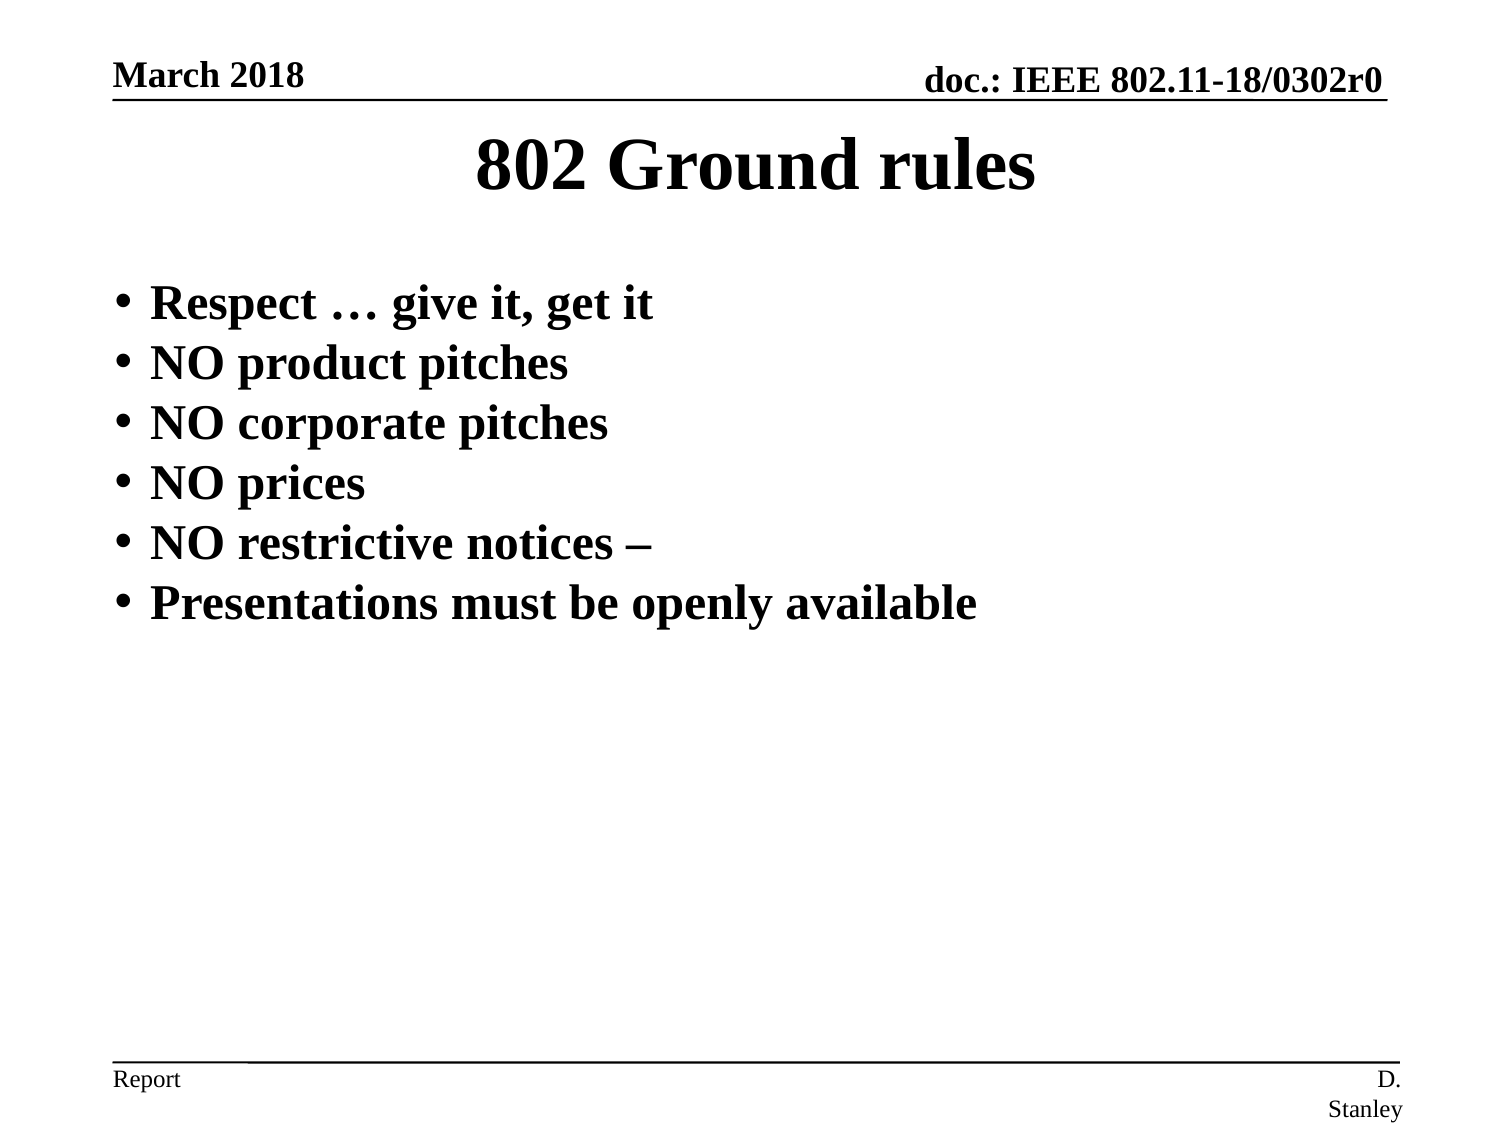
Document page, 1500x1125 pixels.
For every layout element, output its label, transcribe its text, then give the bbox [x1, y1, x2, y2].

text_box 802 Ground rules [124, 99, 1388, 220]
text_box Respect … give it, get it NO product pitches NO corporate pitches NO prices NO restrictive notices – Presentations must be openly available [99, 262, 1450, 1005]
footer D. Stanley, HP Enterprise [1324, 1061, 1402, 1093]
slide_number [112, 49, 401, 96]
